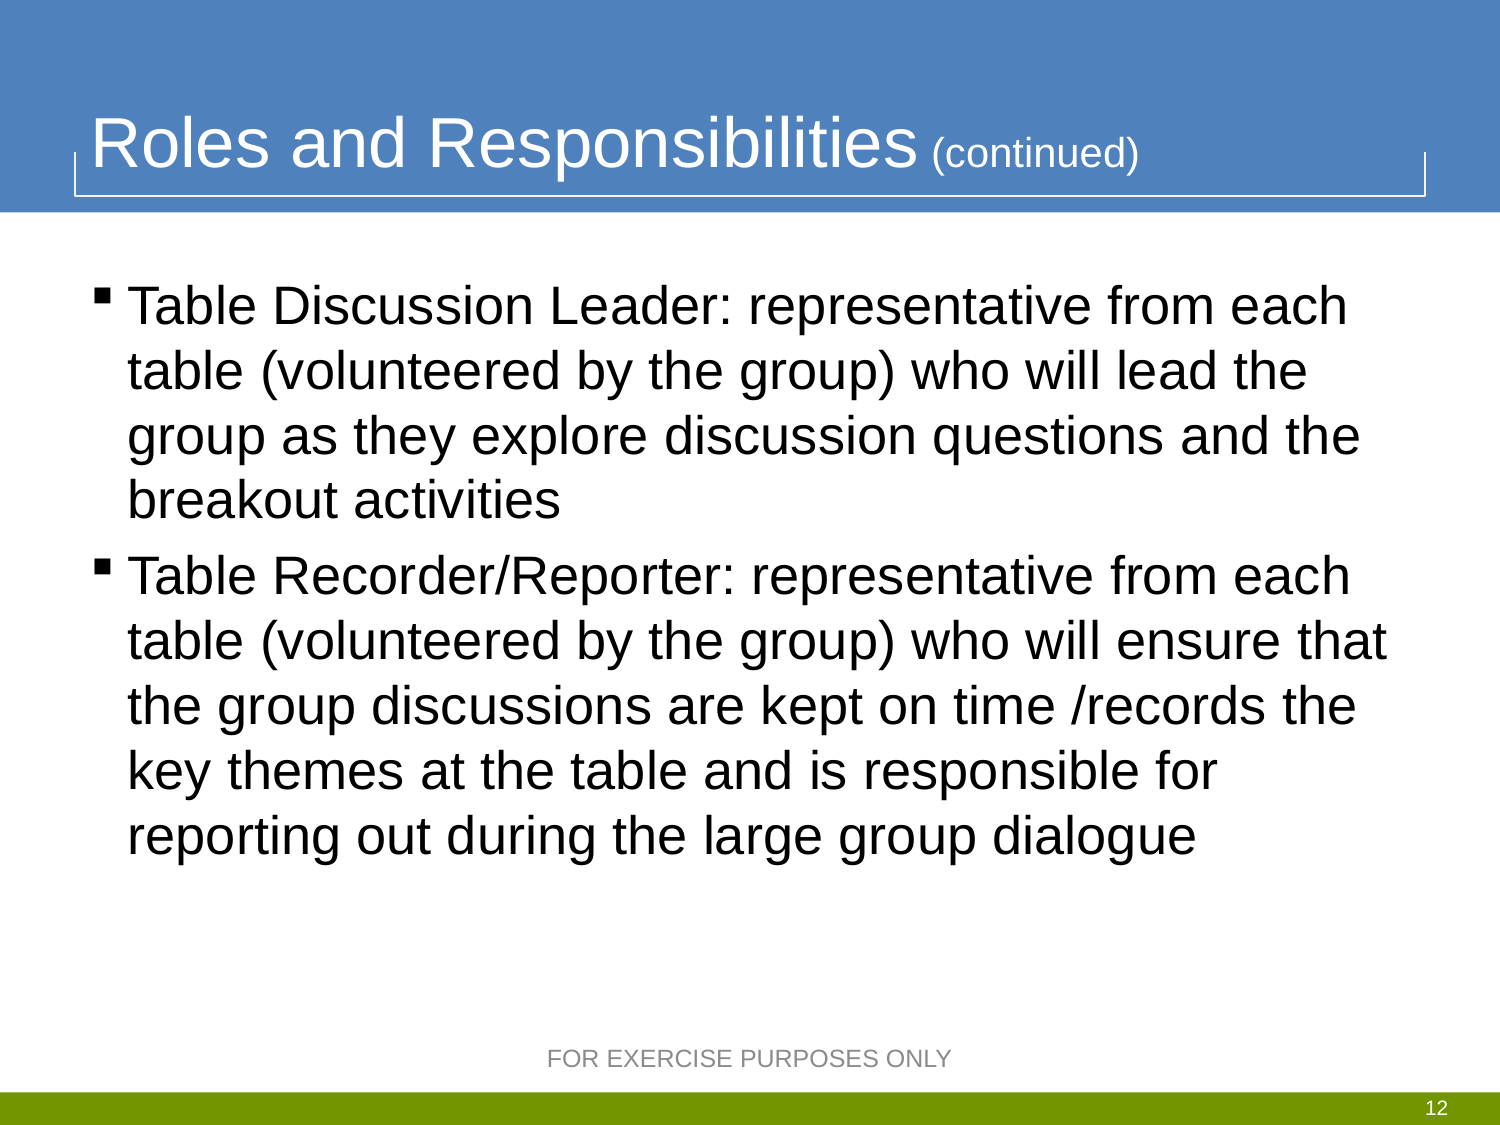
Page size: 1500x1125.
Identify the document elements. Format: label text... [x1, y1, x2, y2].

footer FOR EXERCISE PURPOSES ONLY [512, 1042, 988, 1103]
title Roles and Responsibilities (continued) [74, 44, 1426, 233]
list Table Discussion Leader: representative from each table (volunteered by the group) who will lead the group as they explore discussion questions and the breakout activities Table Recorder/Reporter: representative from each table (volunteered by the group) who will ensure that the group discussions are kept on time /records the key themes at the table and is responsible for reporting out during the large group dialogue [74, 262, 1426, 1006]
